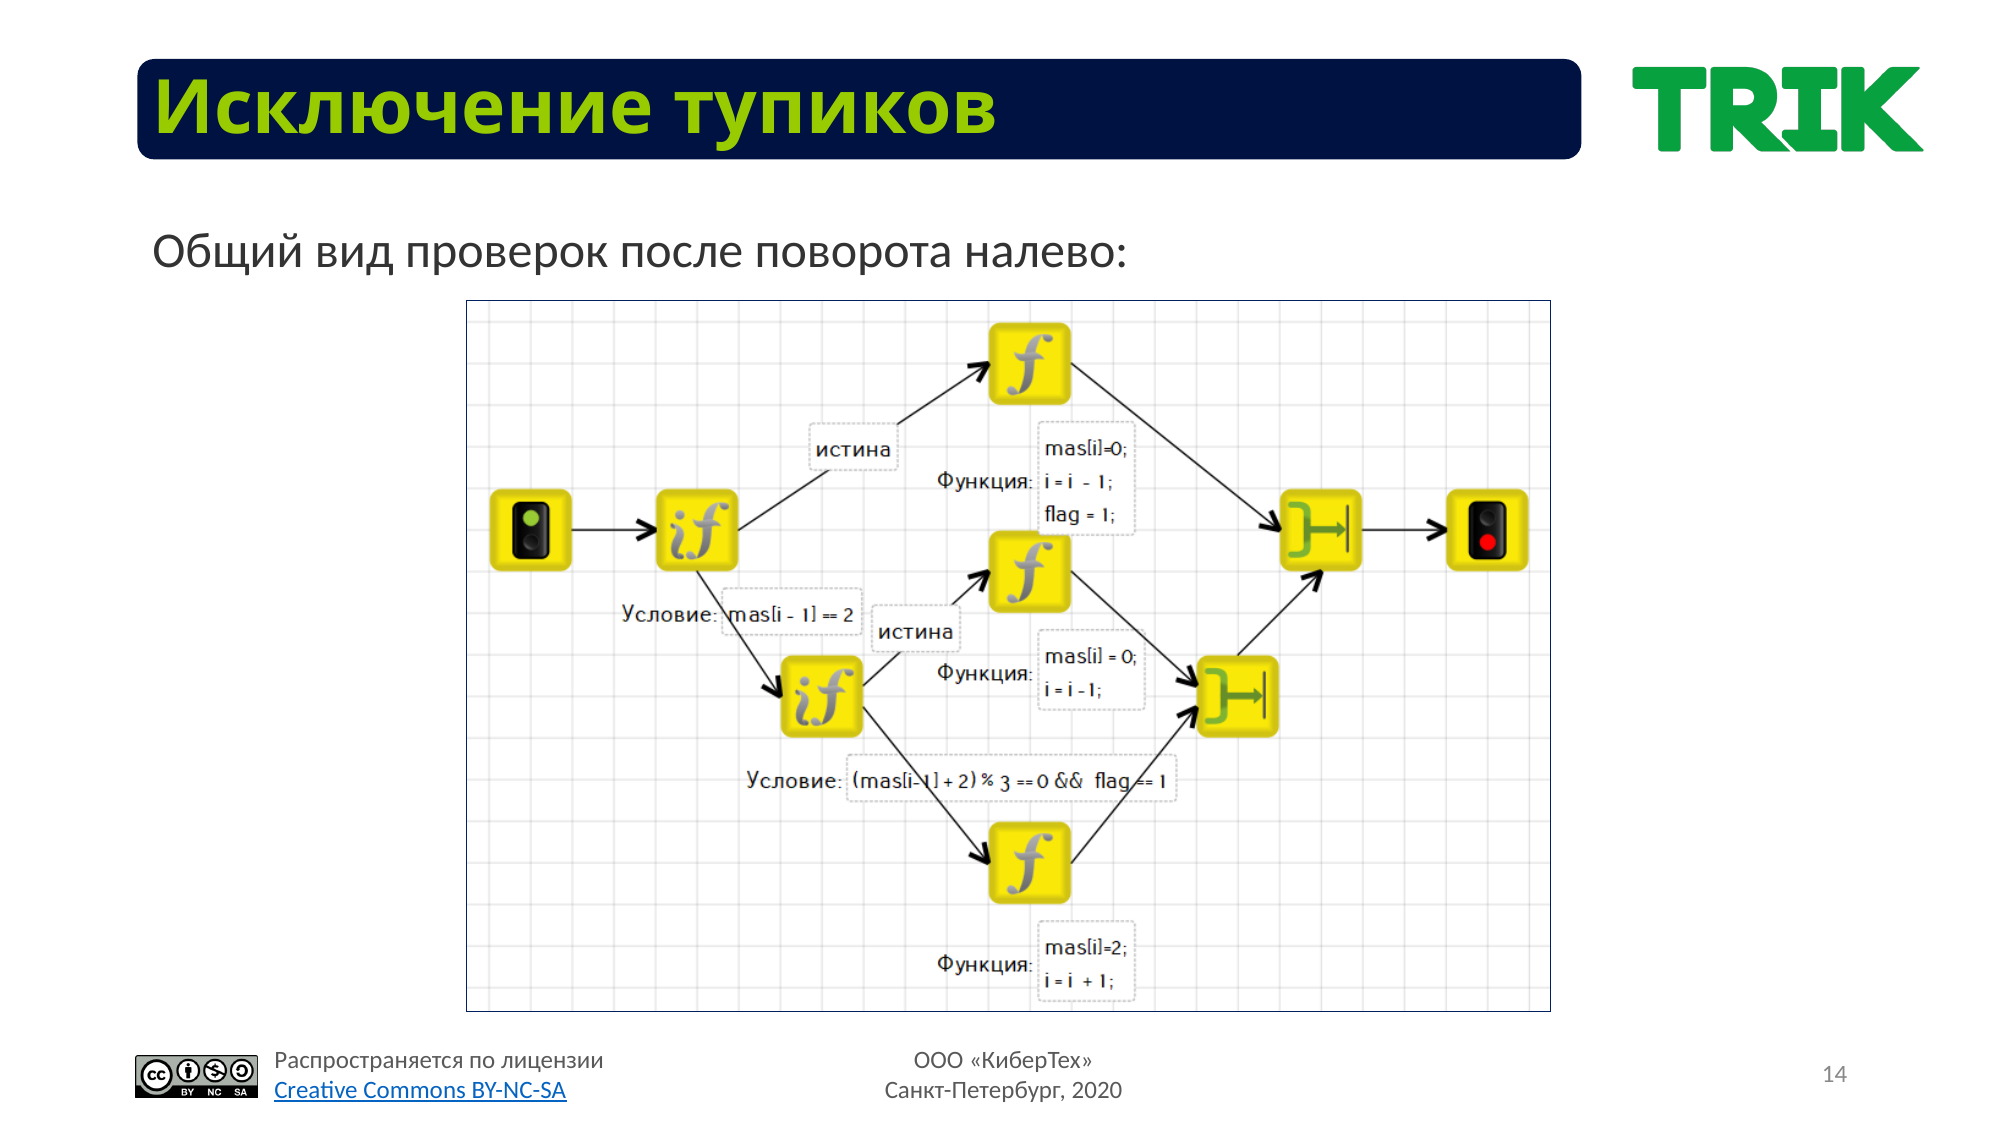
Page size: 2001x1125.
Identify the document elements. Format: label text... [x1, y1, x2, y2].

picture [465, 300, 1551, 1012]
picture [1631, 64, 1924, 154]
slide_number 14 [1412, 1042, 1863, 1103]
title Исключение тупиков [137, 61, 1582, 163]
picture [135, 1055, 258, 1098]
text_box Общий вид проверок после поворота налево: [137, 193, 1752, 270]
